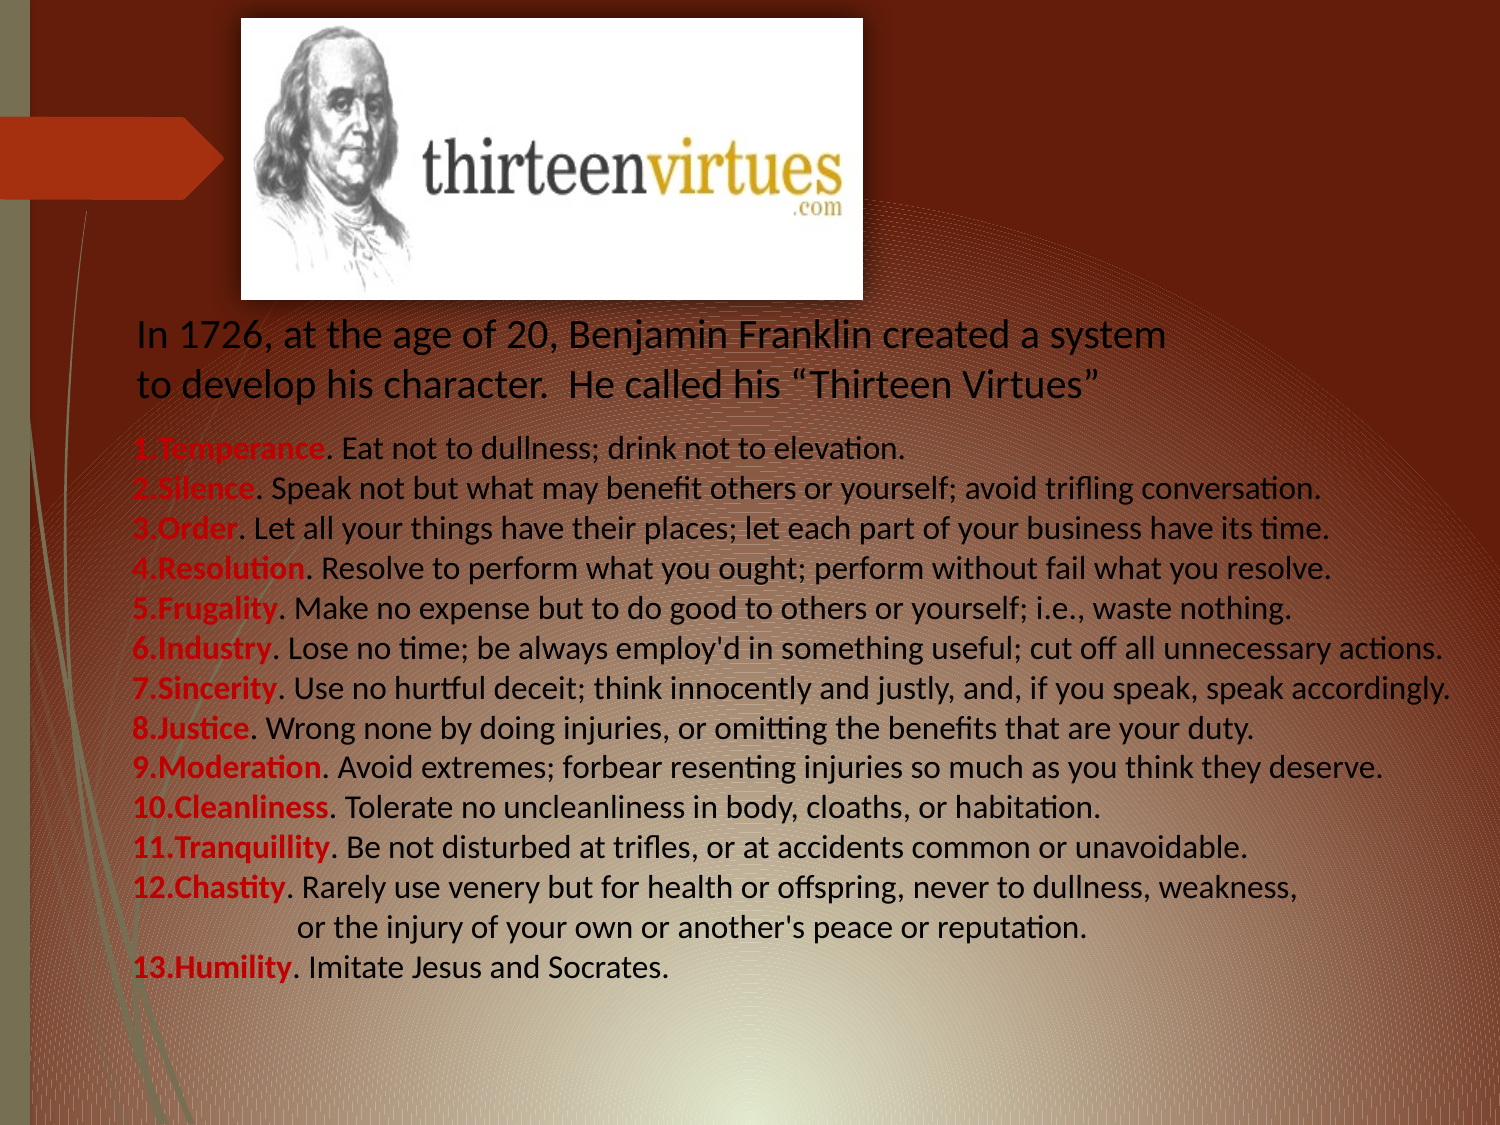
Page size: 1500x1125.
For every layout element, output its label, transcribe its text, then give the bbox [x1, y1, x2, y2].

picture [241, 17, 864, 300]
text_box Temperance. Eat not to dullness; drink not to elevation. Silence. Speak not but what may benefit others or yourself; avoid trifling conversation. Order. Let all your things have their places; let each part of your business have its time. Resolution. Resolve to perform what you ought; perform without fail what you resolve. Frugality. Make no expense but to do good to others or yourself; i.e., waste nothing. Industry. Lose no time; be always employ'd in something useful; cut off all unnecessary actions. Sincerity. Use no hurtful deceit; think innocently and justly, and, if you speak, speak accordingly. Justice. Wrong none by doing injuries, or omitting the benefits that are your duty. Moderation. Avoid extremes; forbear resenting injuries so much as you think they deserve. Cleanliness. Tolerate no uncleanliness in body, cloaths, or habitation. Tranquillity. Be not disturbed at trifles, or at accidents common or unavoidable. Chastity. Rarely use venery but for health or offspring, never to dullness, weakness, or the injury of your own or another's peace or reputation. Humility. Imitate Jesus and Socrates. [117, 418, 1500, 1038]
text_box In 1726, at the age of 20, Benjamin Franklin created a system to develop his character. He called his “Thirteen Virtues” [121, 299, 1193, 415]
